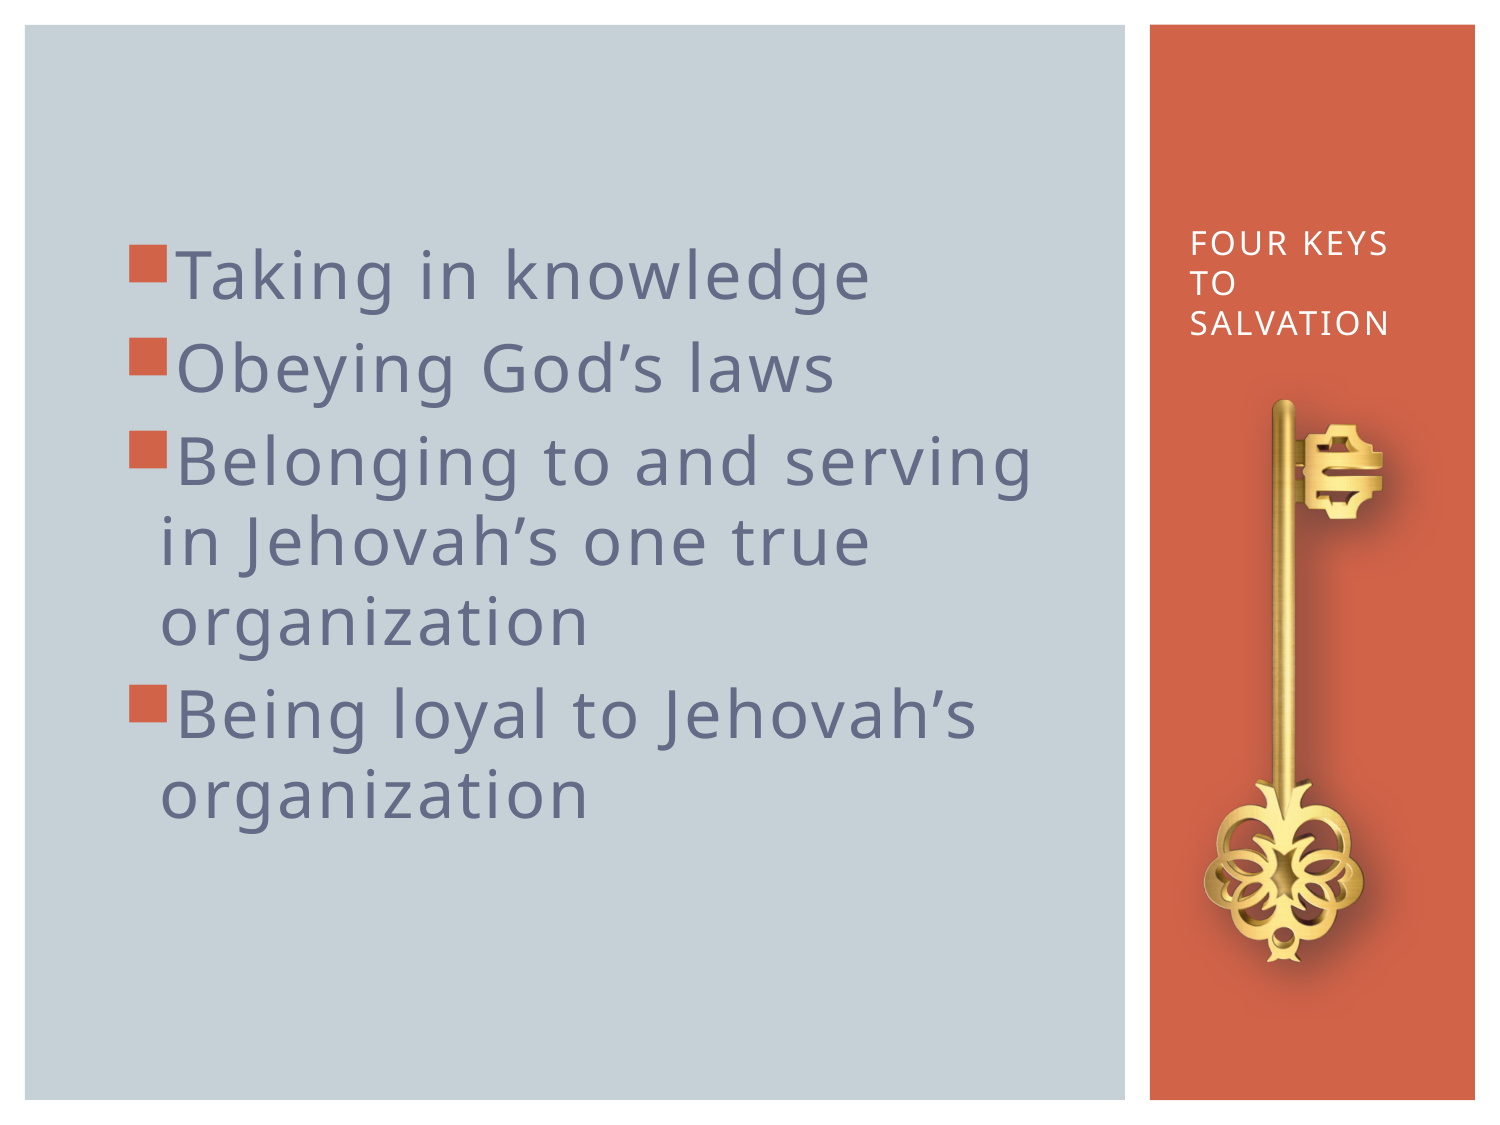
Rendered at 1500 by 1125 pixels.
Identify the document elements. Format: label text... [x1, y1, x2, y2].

list Taking in knowledge Obeying God’s laws Belonging to and serving in Jehovah’s one true organization Being loyal to Jehovah’s organization [99, 224, 1063, 1011]
title Four keys to salvation [1174, 75, 1450, 350]
picture [991, 388, 1500, 988]
